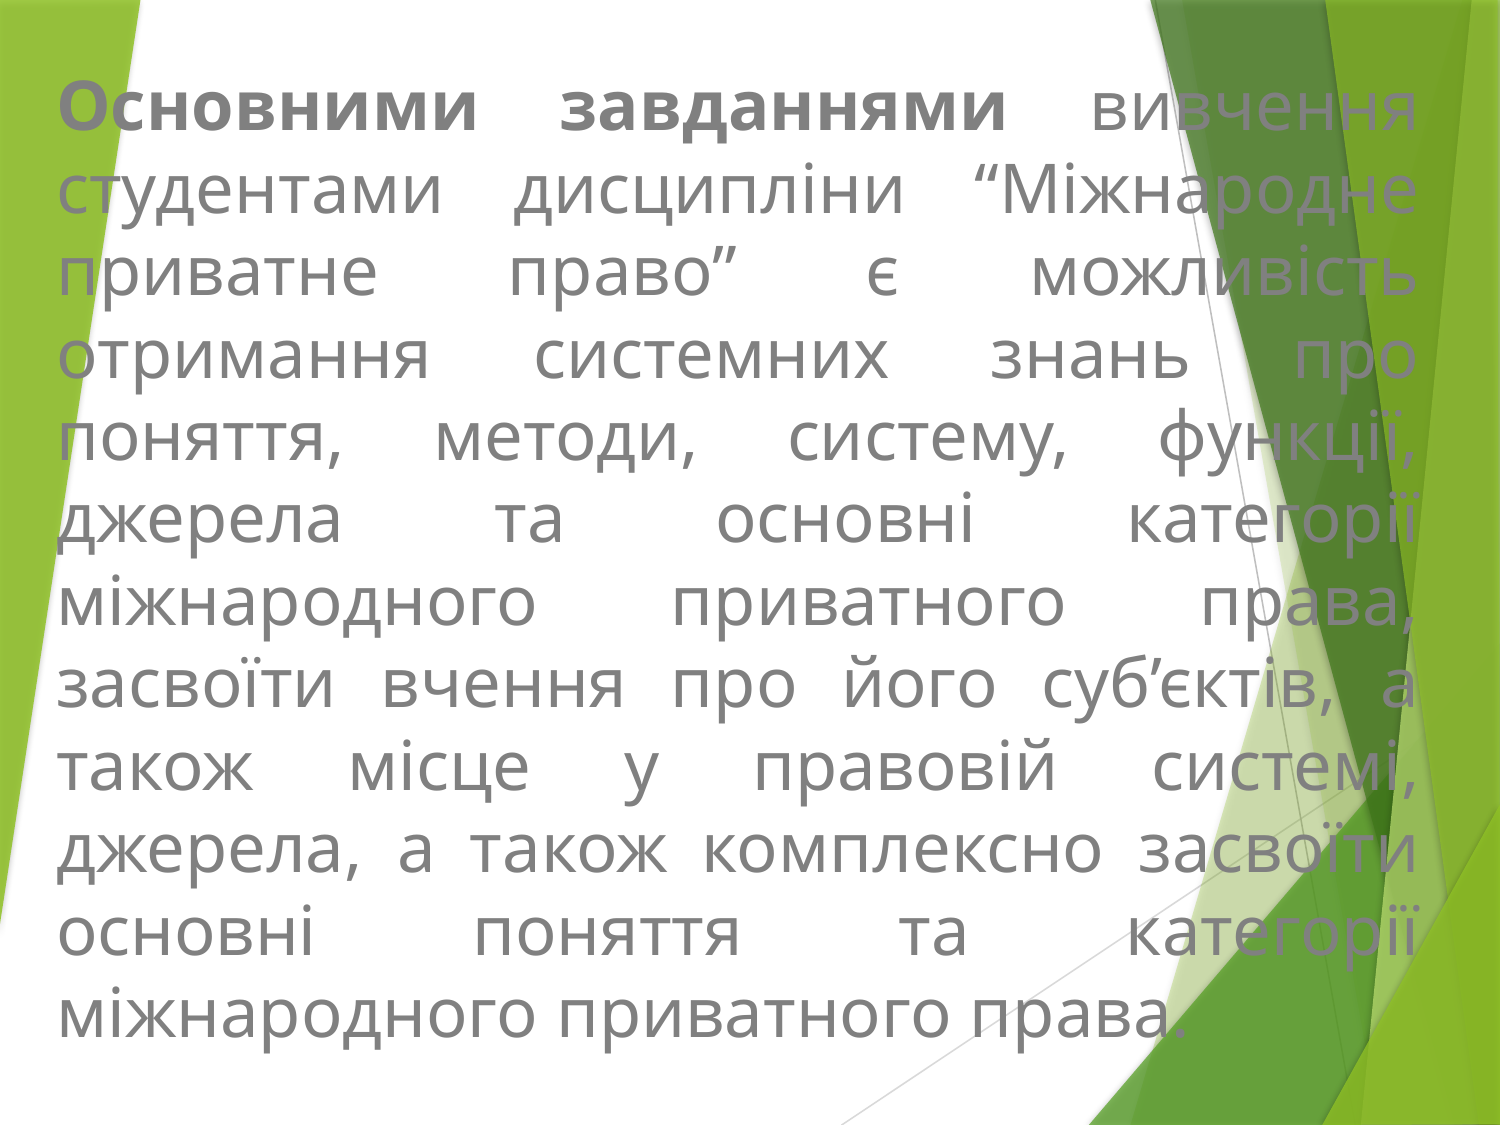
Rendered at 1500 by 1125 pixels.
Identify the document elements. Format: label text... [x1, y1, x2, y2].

subtitle Основними завданнями вивчення студентами дисципліни “Міжнародне приватне право” є можливість отримання системних знань про поняття, методи, систему, функції, джерела та основні категорії міжнародного приватного права, засвоїти вчення про його суб’єктів, а також місце у правовій системі, джерела, а також комплексно засвоїти основні поняття та категорії міжнародного приватного права. [41, 54, 1436, 1094]
